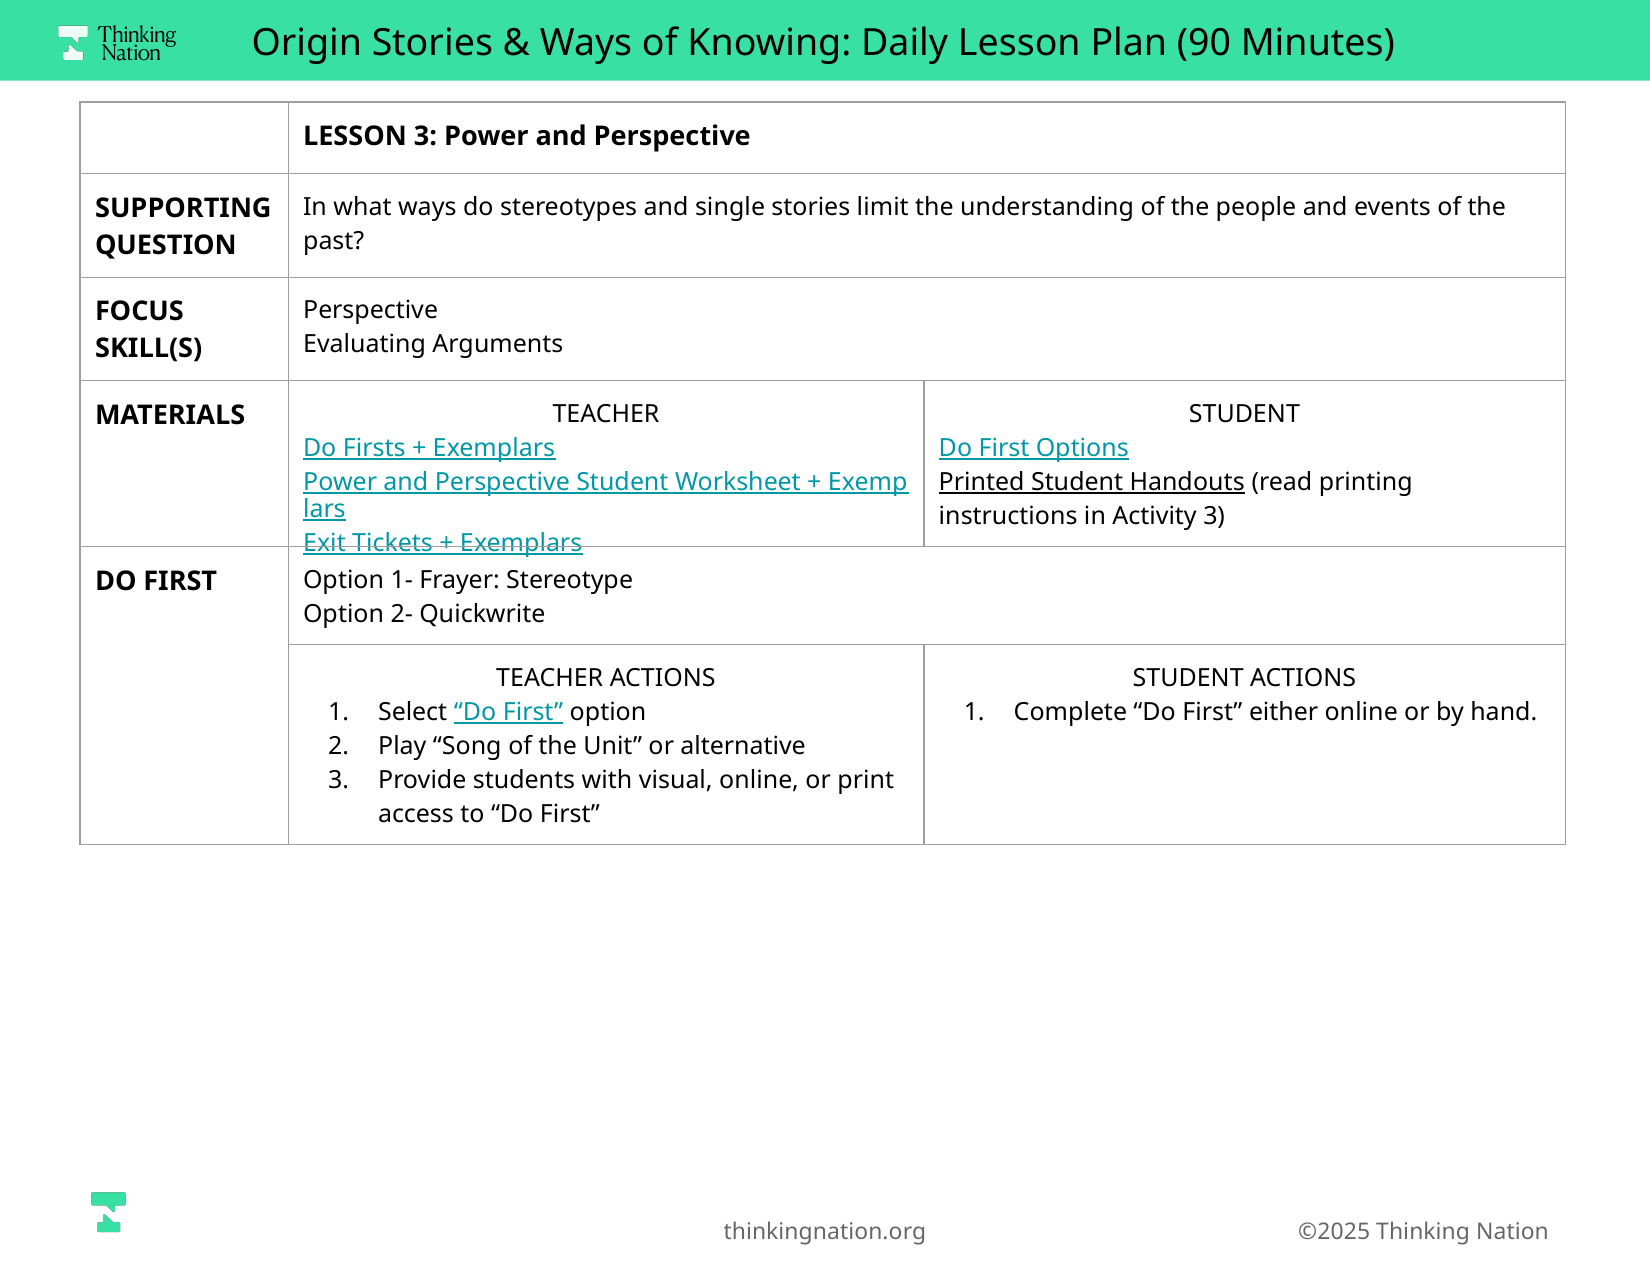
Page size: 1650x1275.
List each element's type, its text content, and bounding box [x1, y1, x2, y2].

table_cell In what ways do stereotypes and single stories limit the understanding of the people and events of the past? [289, 174, 1565, 277]
table_cell FOCUS SKILL(S) [81, 278, 288, 380]
table_cell TEACHER Do Firsts + Exemplars Power and Perspective Student Worksheet + Exemplars Exit Tickets + Exemplars [289, 381, 923, 546]
table_cell Option 1- Frayer: Stereotype Option 2- Quickwrite [289, 547, 1565, 644]
table_cell DO FIRST [81, 547, 288, 844]
text_box Origin Stories & Ways of Knowing: Daily Lesson Plan (90 Minutes) [0, 0, 1650, 81]
table_header LESSON 3: Power and Perspective [289, 103, 1565, 173]
picture [80, 1184, 136, 1240]
table_cell STUDENT ACTIONS Complete “Do First” either online or by hand. [925, 645, 1565, 844]
picture [45, 14, 180, 71]
table_cell SUPPORTING QUESTION [81, 174, 288, 277]
table_cell TEACHER ACTIONS Select “Do First” option Play “Song of the Unit” or alternative Provide students with visual, online, or print access to “Do First” [289, 645, 923, 844]
table_cell MATERIALS [81, 381, 288, 546]
table_cell STUDENT Do First Options Printed Student Handouts (read printing instructions in Activity 3) [925, 381, 1565, 546]
table_cell Perspective Evaluating Arguments [289, 278, 1565, 380]
table_header [81, 103, 288, 173]
text_box thinkingnation.org [629, 1200, 1021, 1240]
text_box ©2025 Thinking Nation [1174, 1200, 1566, 1240]
